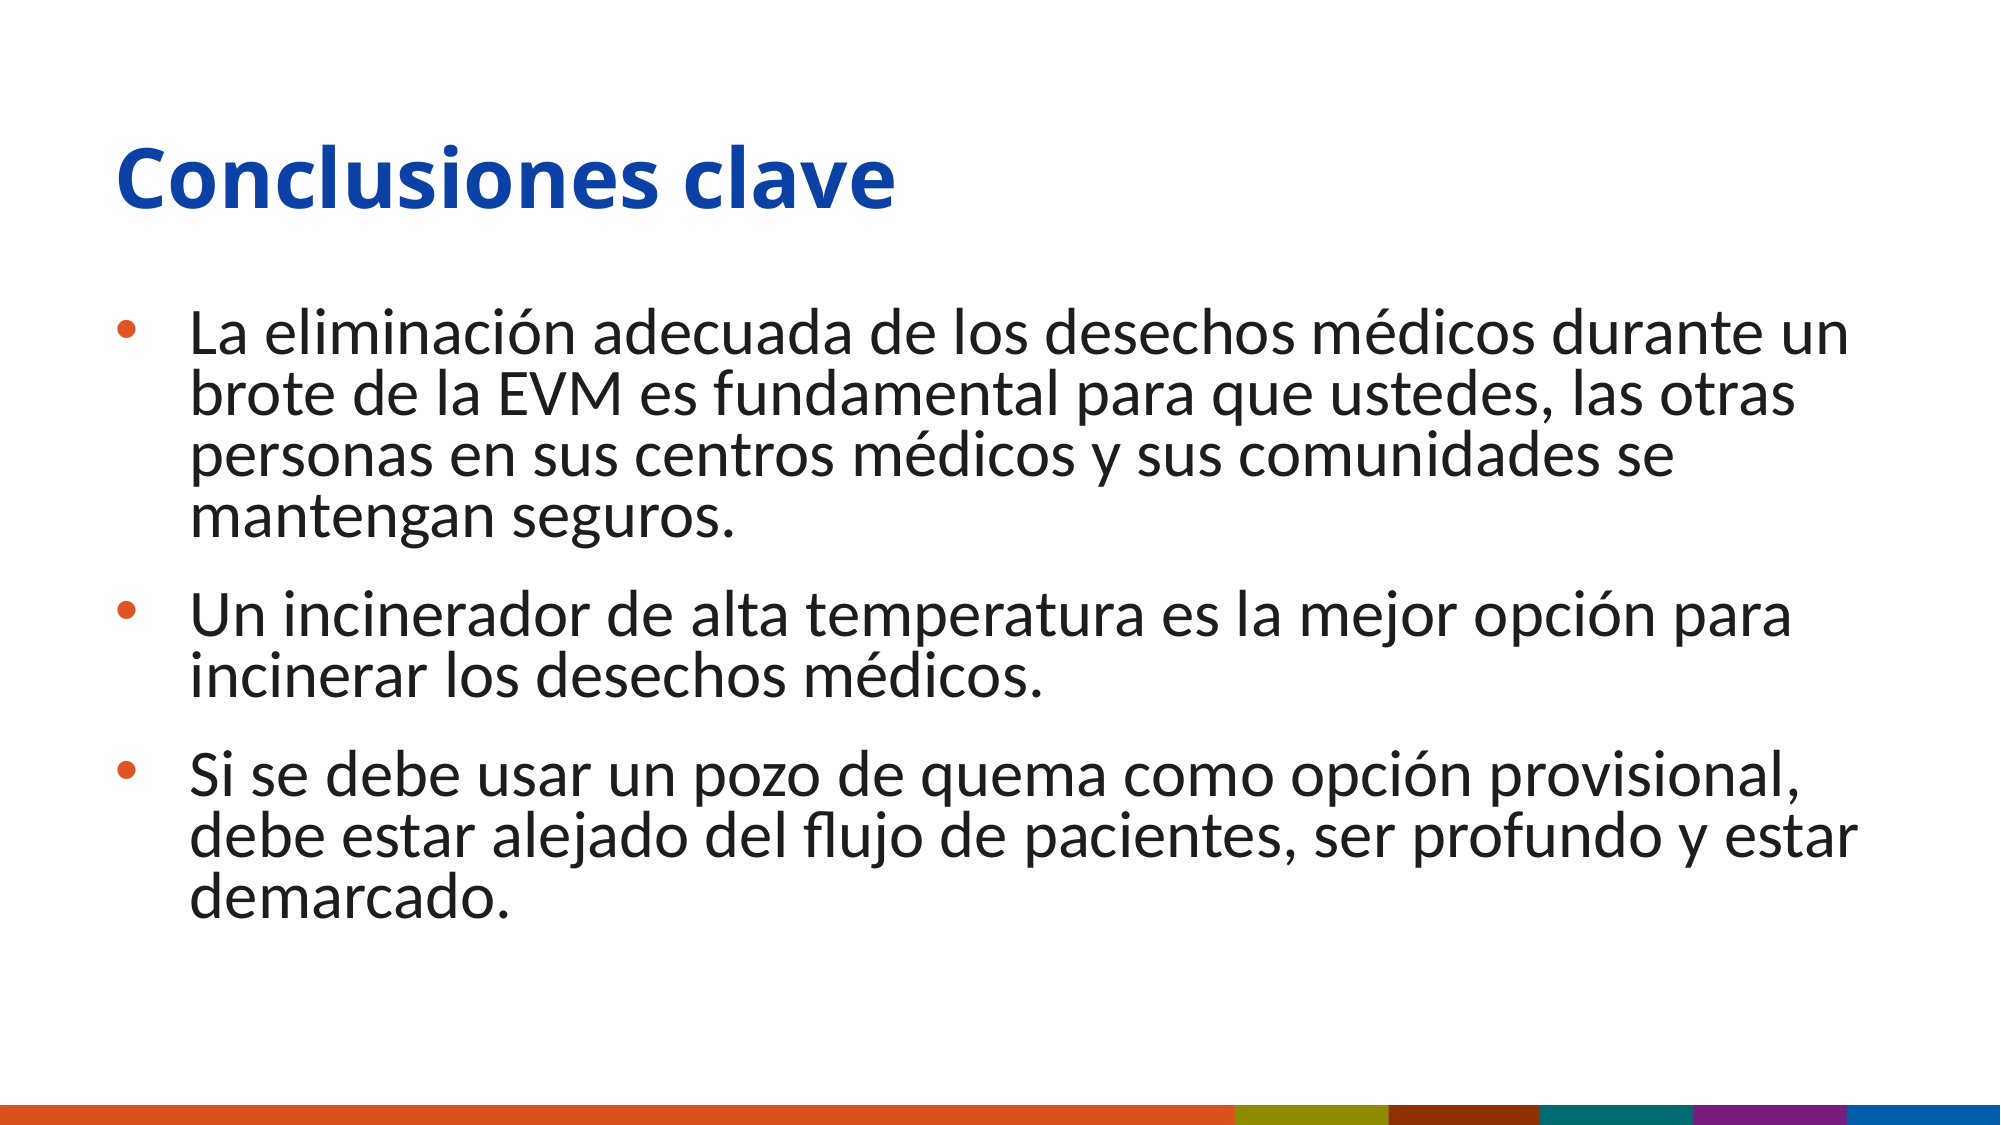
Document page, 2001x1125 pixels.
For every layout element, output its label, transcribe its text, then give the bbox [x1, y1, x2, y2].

picture [0, 1105, 2000, 1125]
title Conclusiones clave [99, 45, 1900, 233]
list La eliminación adecuada de los desechos médicos durante un brote de la EVM es fundamental para que ustedes, las otras personas en sus centros médicos y sus comunidades se mantengan seguros. Un incinerador de alta temperatura es la mejor opción para incinerar los desechos médicos. Si se debe usar un pozo de quema como opción provisional, debe estar alejado del flujo de pacientes, ser profundo y estar demarcado. [99, 299, 1900, 985]
